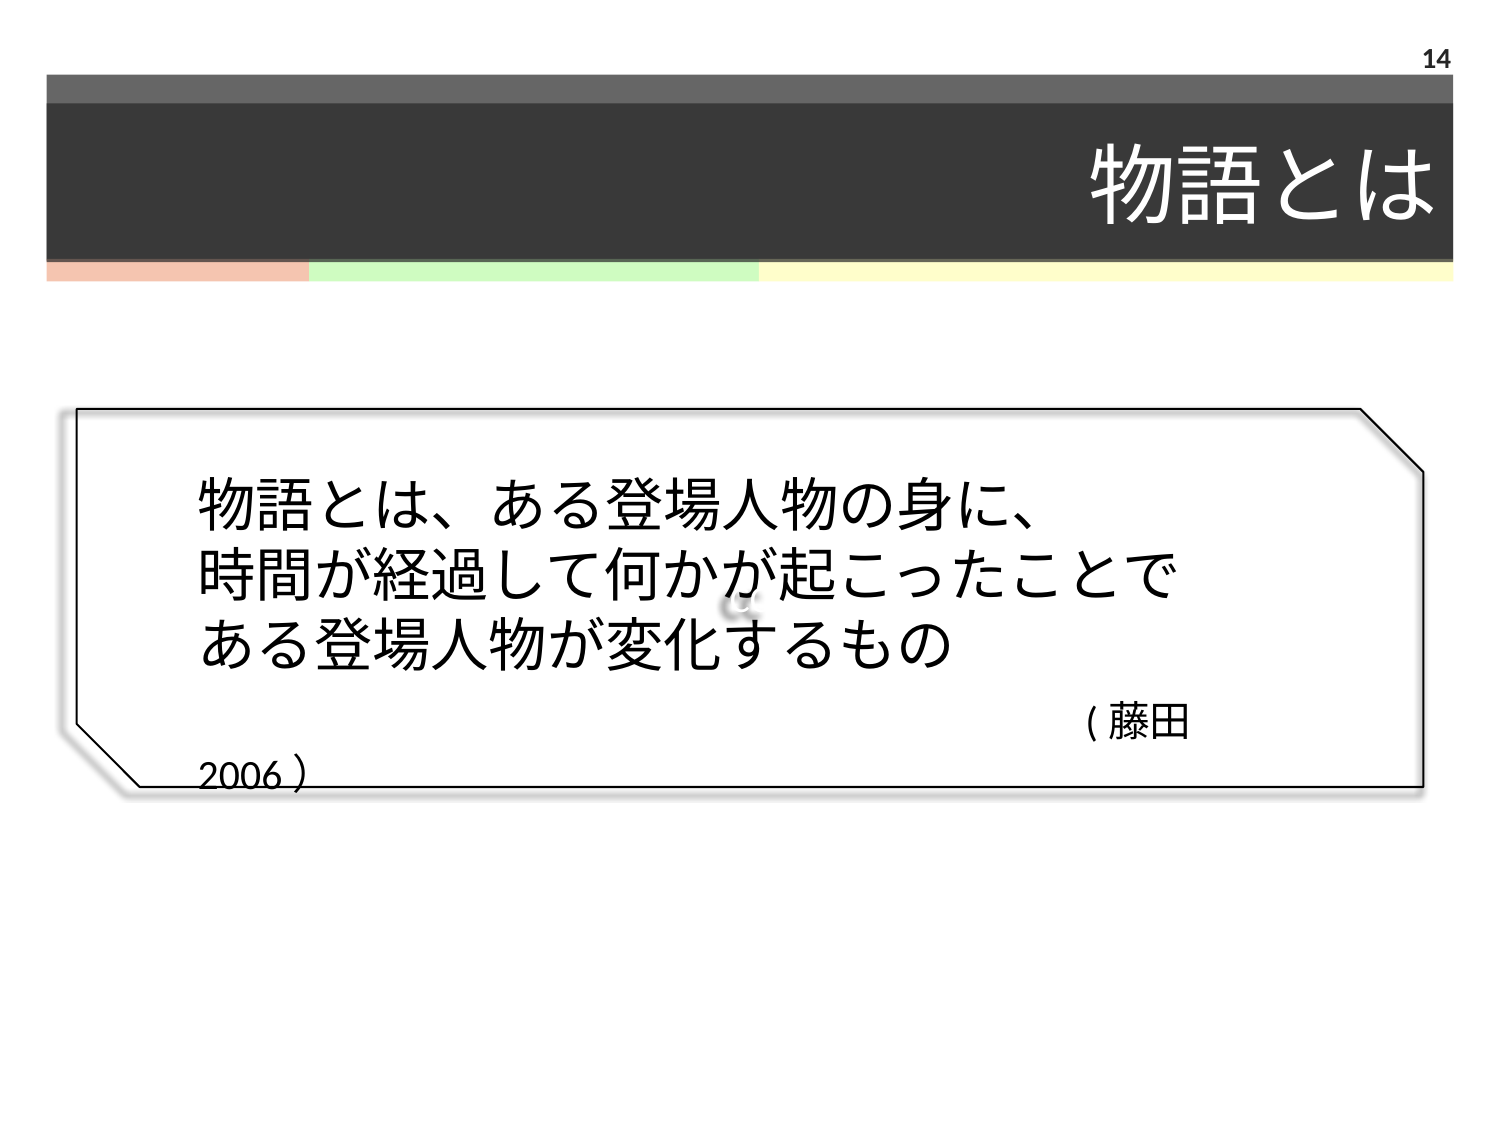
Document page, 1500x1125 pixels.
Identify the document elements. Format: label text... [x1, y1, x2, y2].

slide_number 14 [1362, 27, 1467, 87]
text_box CC [75, 407, 1425, 789]
title 物語とは [46, 103, 1454, 263]
